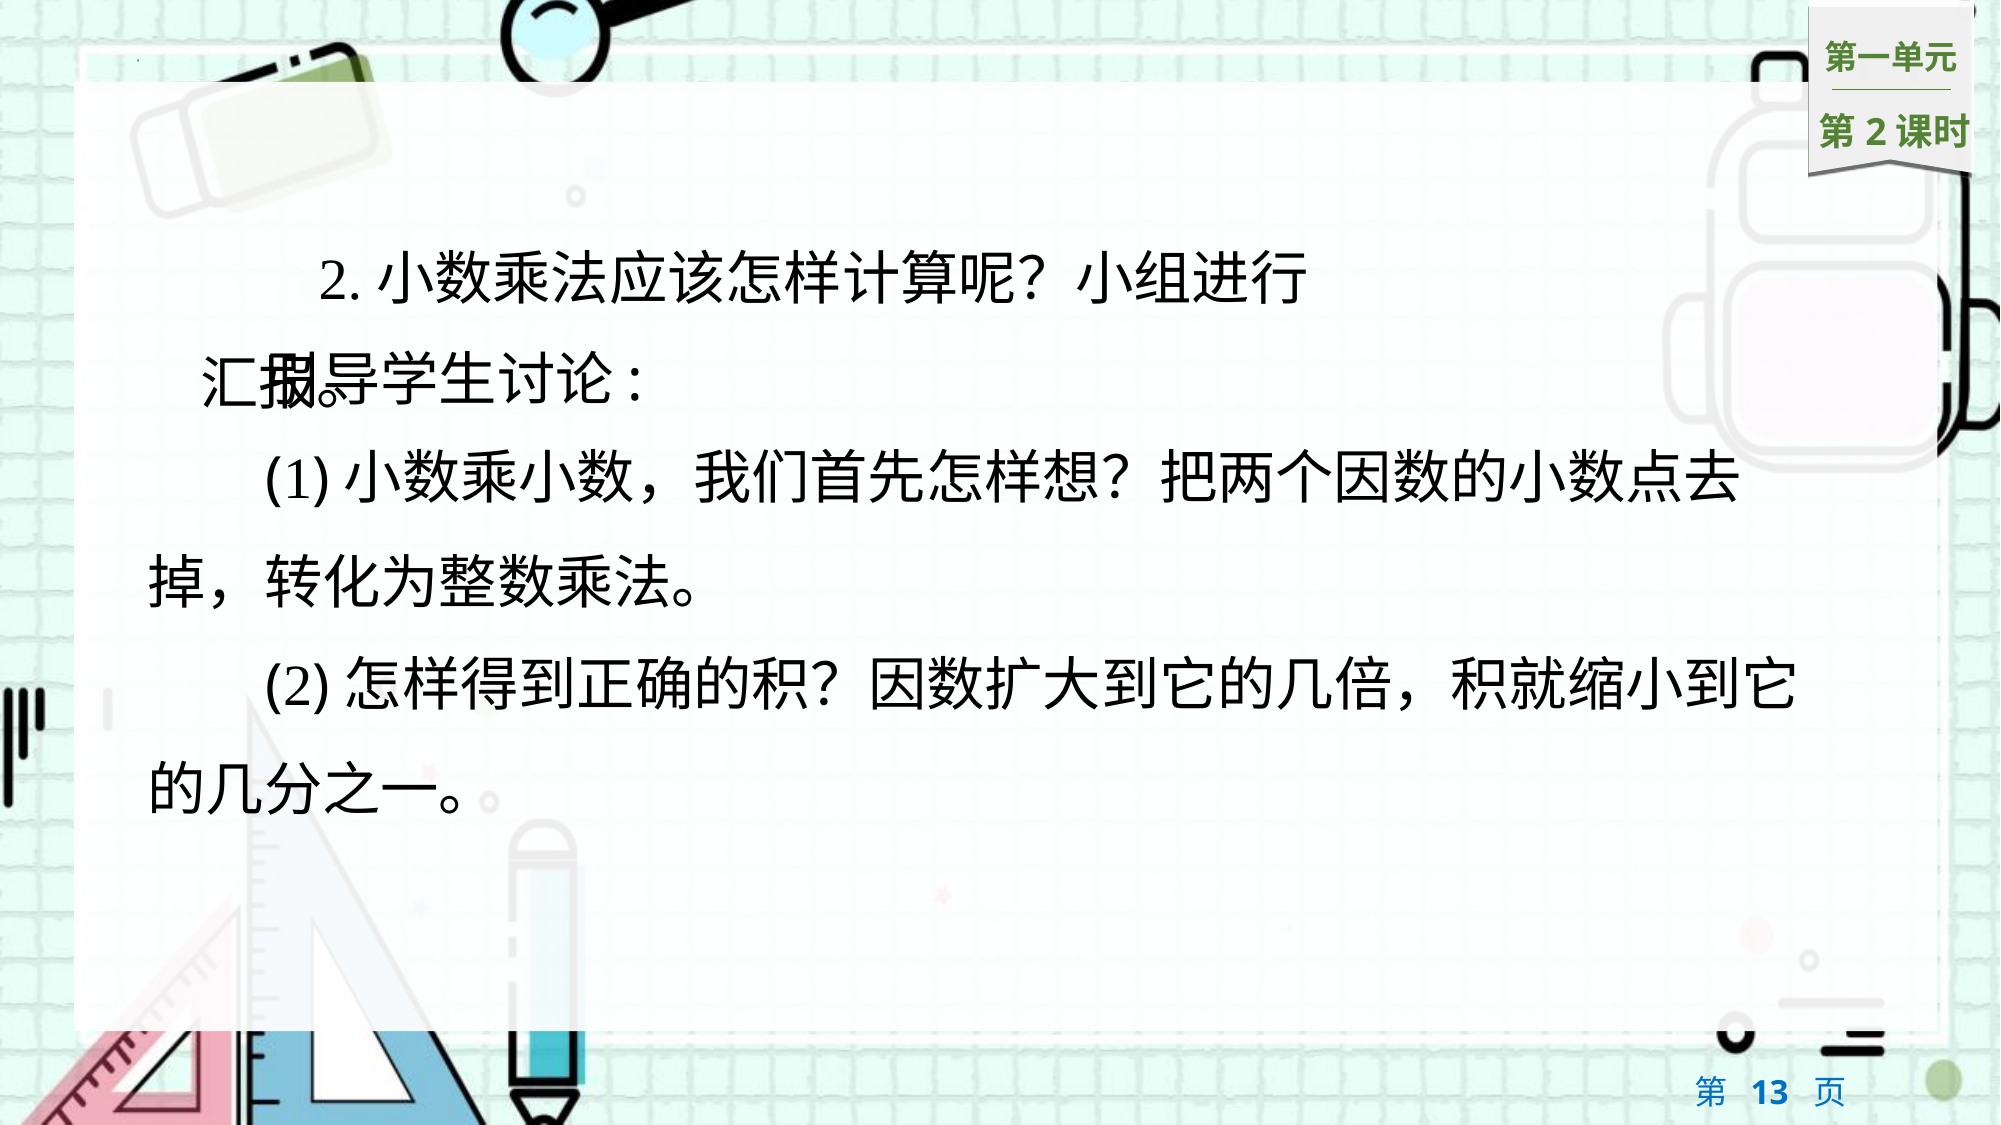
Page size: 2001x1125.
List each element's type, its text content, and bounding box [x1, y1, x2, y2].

text_box 2.小数乘法应该怎样计算呢？小组进行汇报。 [200, 206, 1366, 312]
text_box (2)怎样得到正确的积？因数扩大到它的几倍，积就缩小到它的几分之一。 [147, 612, 1853, 823]
picture [1938, 168, 1971, 176]
picture [0, 0, 2000, 1125]
text_box (1)小数乘小数，我们首先怎样想？把两个因数的小数点去掉，转化为整数乘法。 [147, 405, 1853, 612]
text_box 引导学生讨论: [147, 307, 644, 405]
